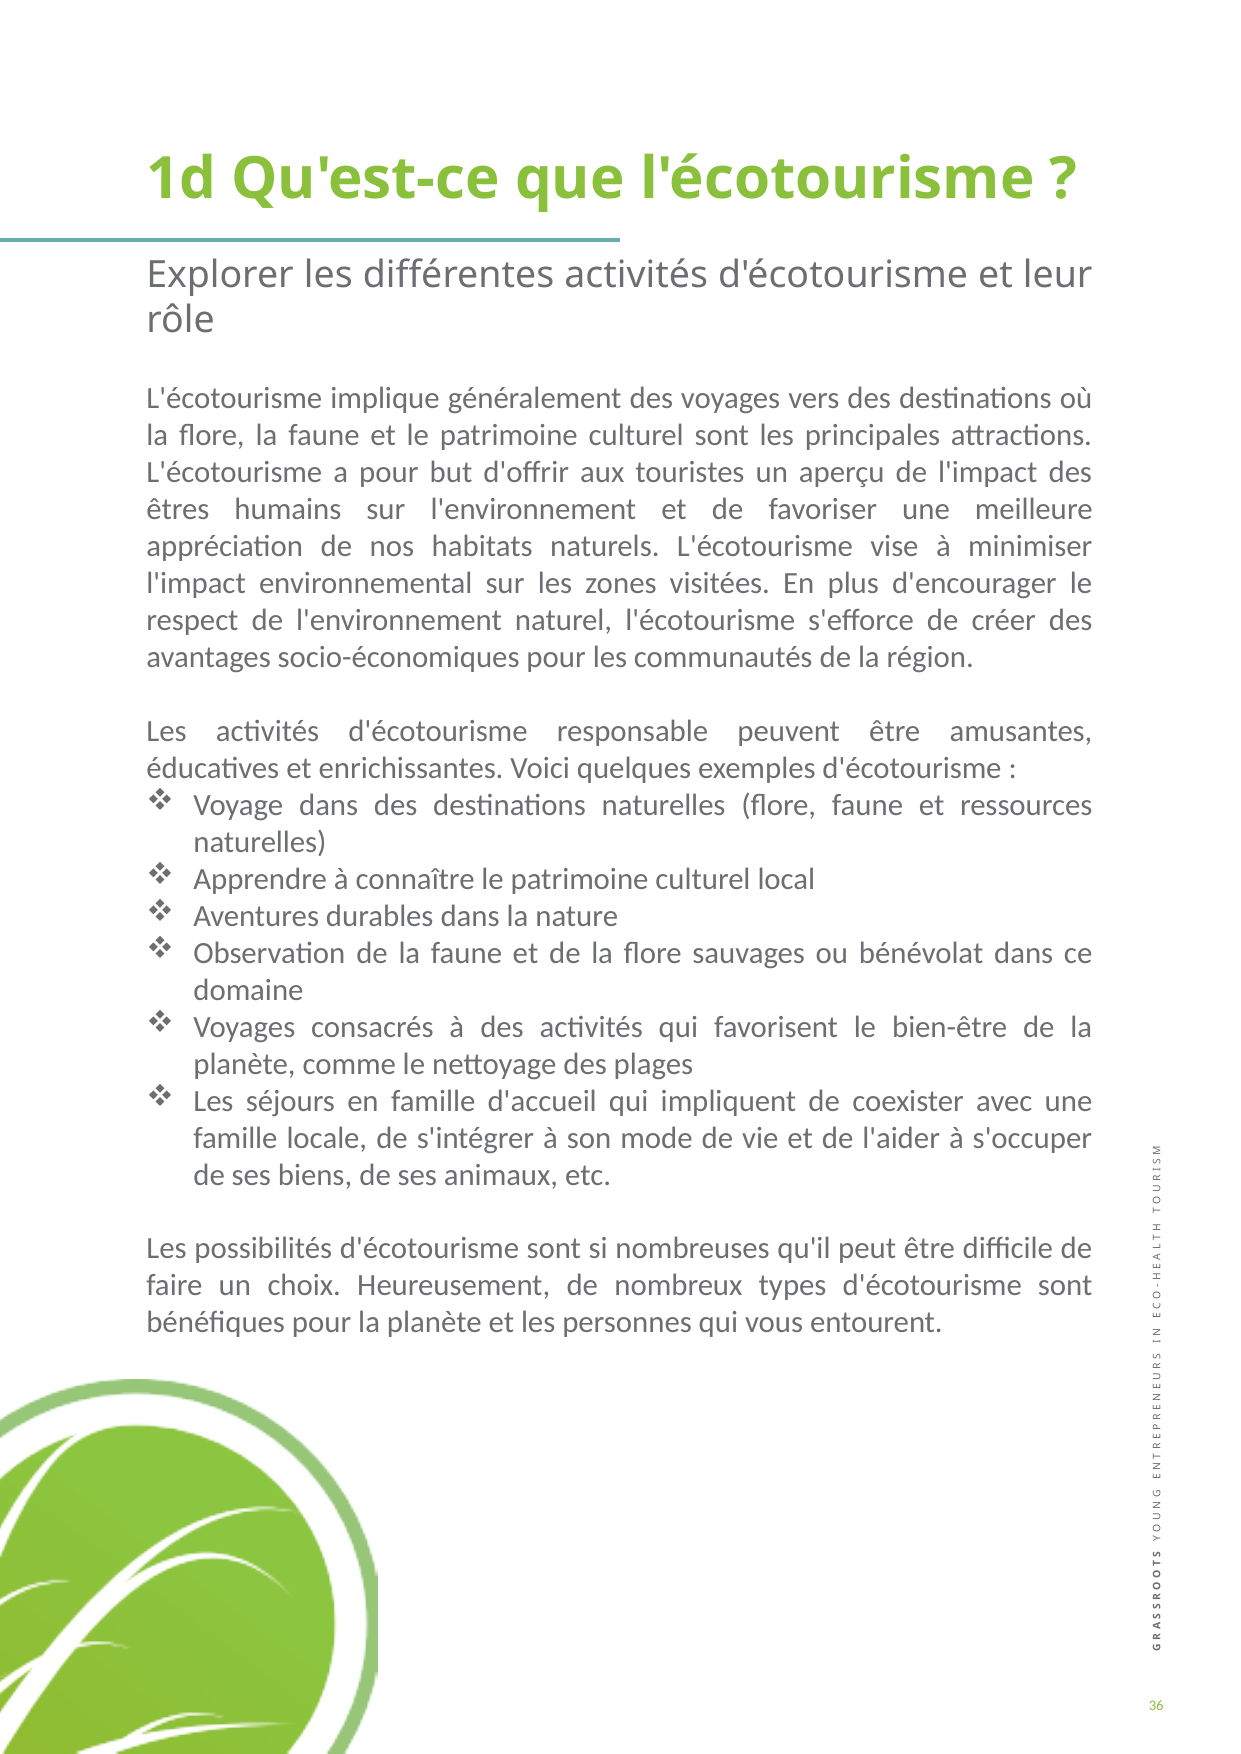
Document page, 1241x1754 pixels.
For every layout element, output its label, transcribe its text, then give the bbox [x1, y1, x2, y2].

list 1d Qu'est-ce que l'écotourisme ? [131, 132, 1109, 242]
slide_number 36 [1125, 1666, 1187, 1743]
list L'écotourisme implique généralement des voyages vers des destinations où la flore, la faune et le patrimoine culturel sont les principales attractions. L'écotourisme a pour but d'offrir aux touristes un aperçu de l'impact des êtres humains sur l'environnement et de favoriser une meilleure appréciation de nos habitats naturels. L'écotourisme vise à minimiser l'impact environnemental sur les zones visitées. En plus d'encourager le respect de l'environnement naturel, l'écotourisme s'efforce de créer des avantages socio-économiques pour les communautés de la région. Les activités d'écotourisme responsable peuvent être amusantes, éducatives et enrichissantes. Voici quelques exemples d'écotourisme : Voyage dans des destinations naturelles (flore, faune et ressources naturelles) Apprendre à connaître le patrimoine culturel local Aventures durables dans la nature Observation de la faune et de la flore sauvages ou bénévolat dans ce domaine Voyages consacrés à des activités qui favorisent le bien-être de la planète, comme le nettoyage des plages Les séjours en famille d'accueil qui impliquent de coexister avec une famille locale, de s'intégrer à son mode de vie et de l'aider à s'occuper de ses biens, de ses animaux, etc. Les possibilités d'écotourisme sont si nombreuses qu'il peut être difficile de faire un choix. Heureusement, de nombreux types d'écotourisme sont bénéfiques pour la planète et les personnes qui vous entourent. [131, 371, 1109, 1585]
list Explorer les différentes activités d'écotourisme et leur rôle [131, 242, 1109, 371]
